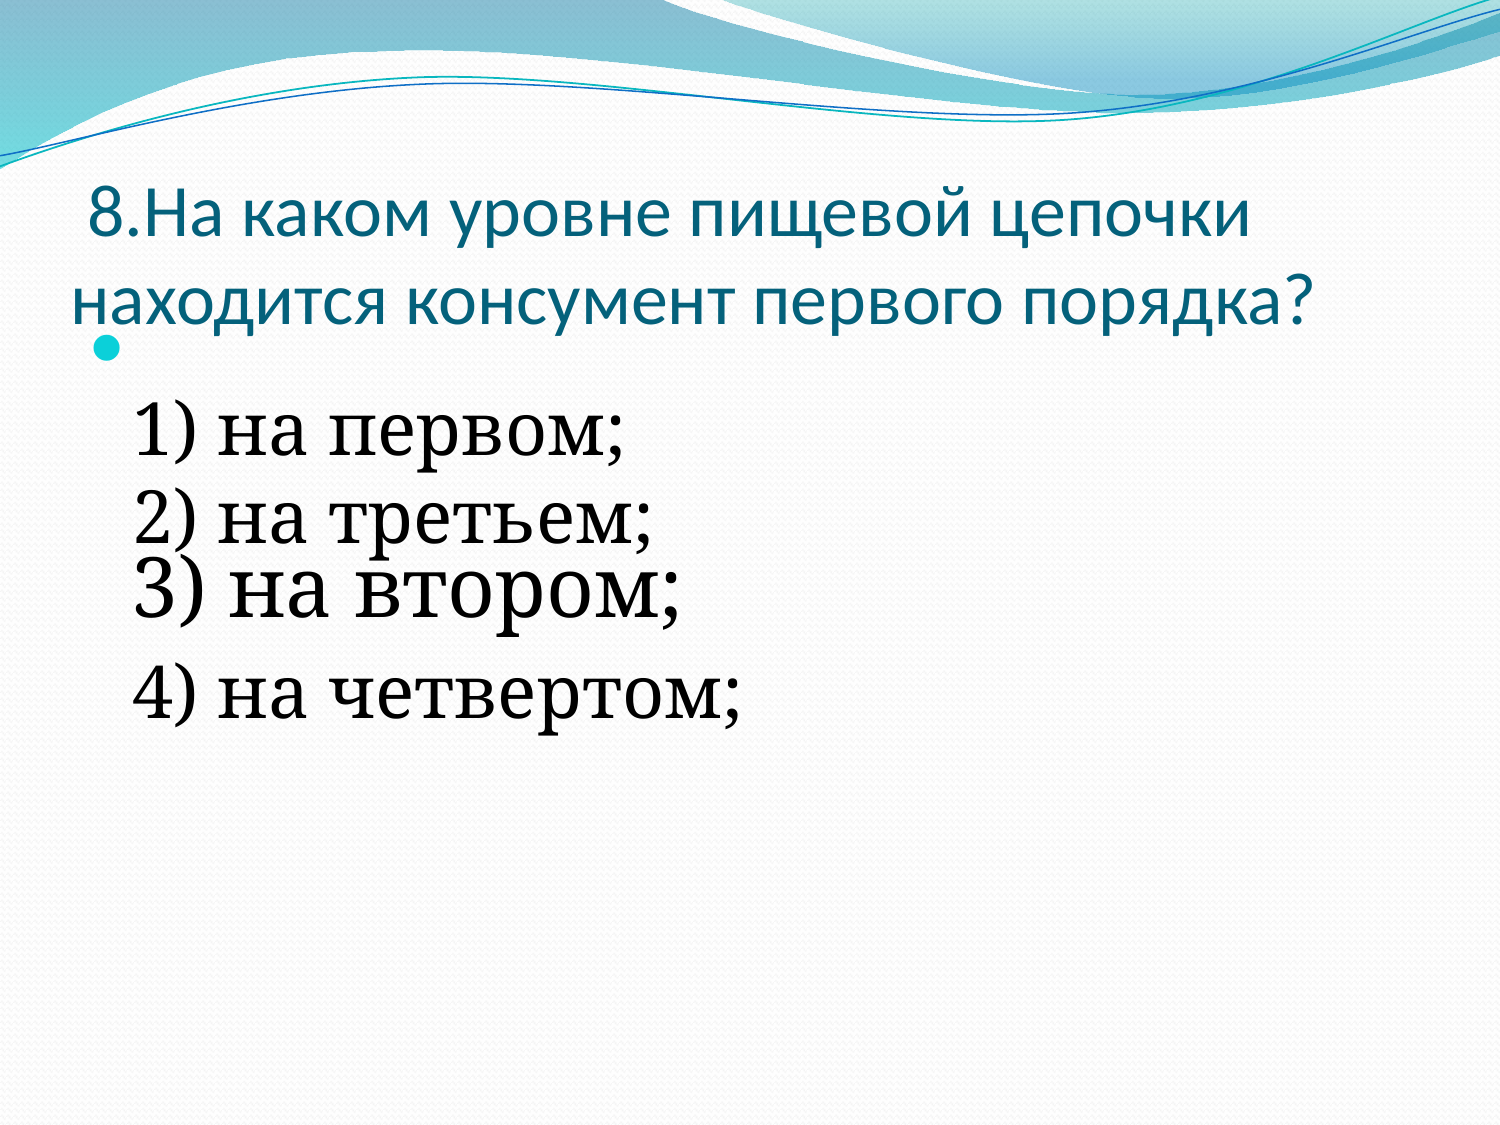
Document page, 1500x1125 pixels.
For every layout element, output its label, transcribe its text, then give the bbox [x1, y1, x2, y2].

text_box 3) на втором; [117, 527, 871, 742]
list 1) на первом; 2) на третьем; 4) на четвертом; [75, 317, 1425, 832]
title 8.На каком уровне пищевой цепочки находится консумент первого порядка? [70, 152, 1421, 340]
